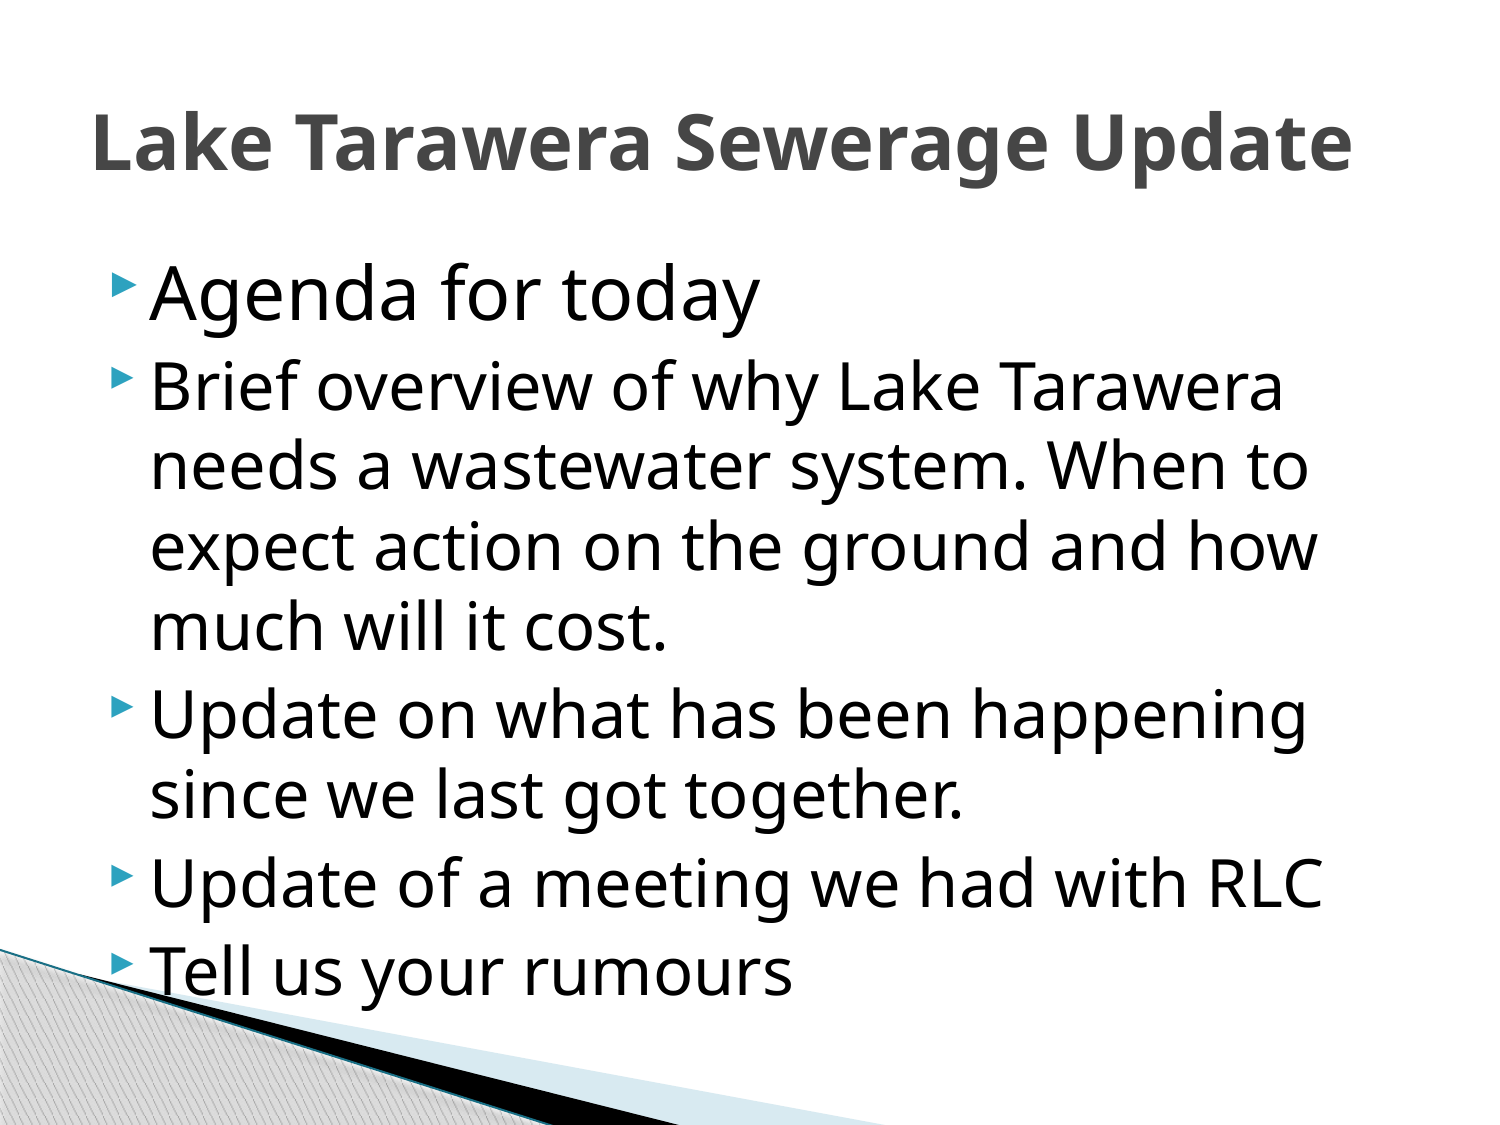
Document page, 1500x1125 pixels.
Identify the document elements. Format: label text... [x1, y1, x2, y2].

title Lake Tarawera Sewerage Update [75, 45, 1425, 233]
list Agenda for today Brief overview of why Lake Tarawera needs a wastewater system. When to expect action on the ground and how much will it cost. Update on what has been happening since we last got together. Update of a meeting we had with RLC Tell us your rumours [75, 237, 1425, 1045]
